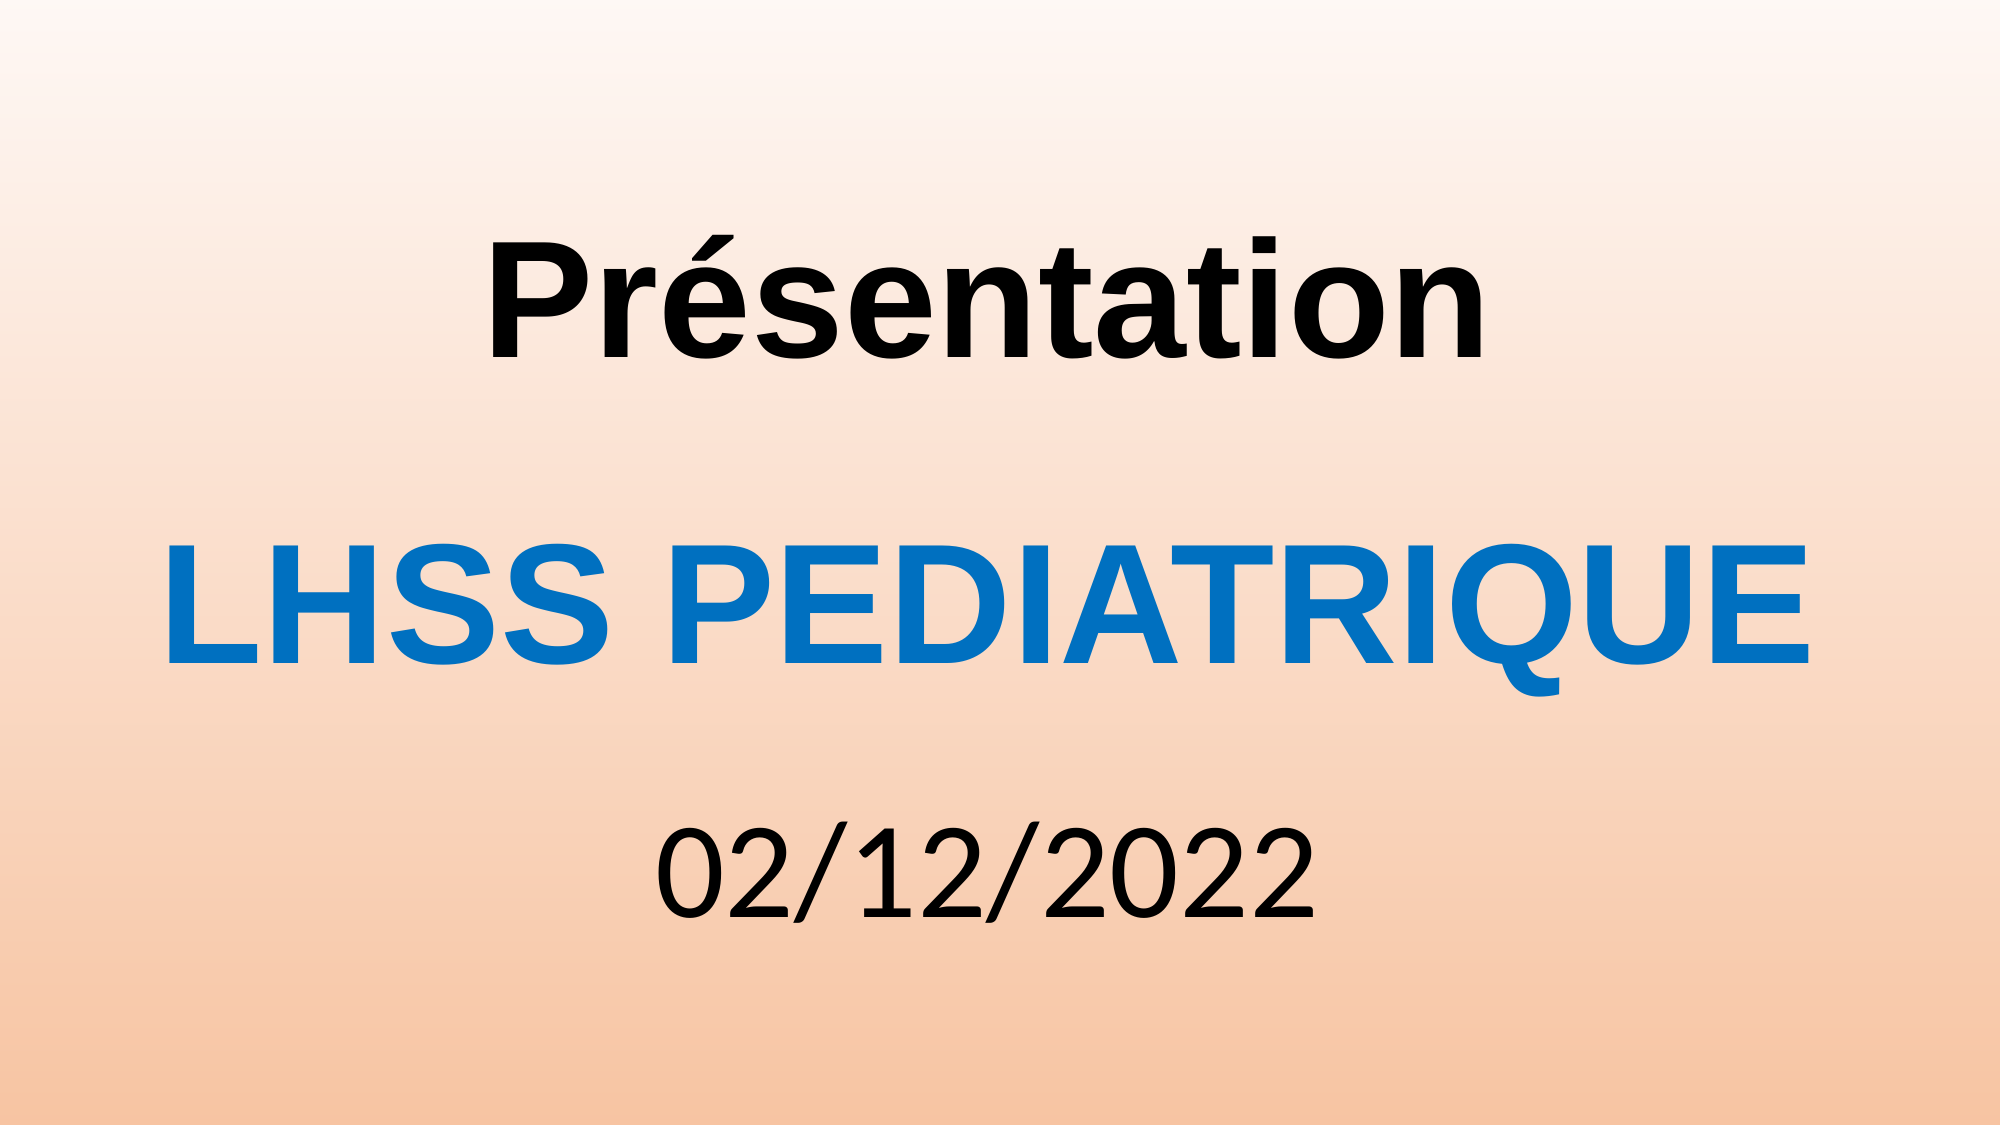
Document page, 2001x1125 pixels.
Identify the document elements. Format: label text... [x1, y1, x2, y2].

text_box Présentation LHSS PEDIATRIQUE 02/12/2022 [120, 83, 1855, 953]
